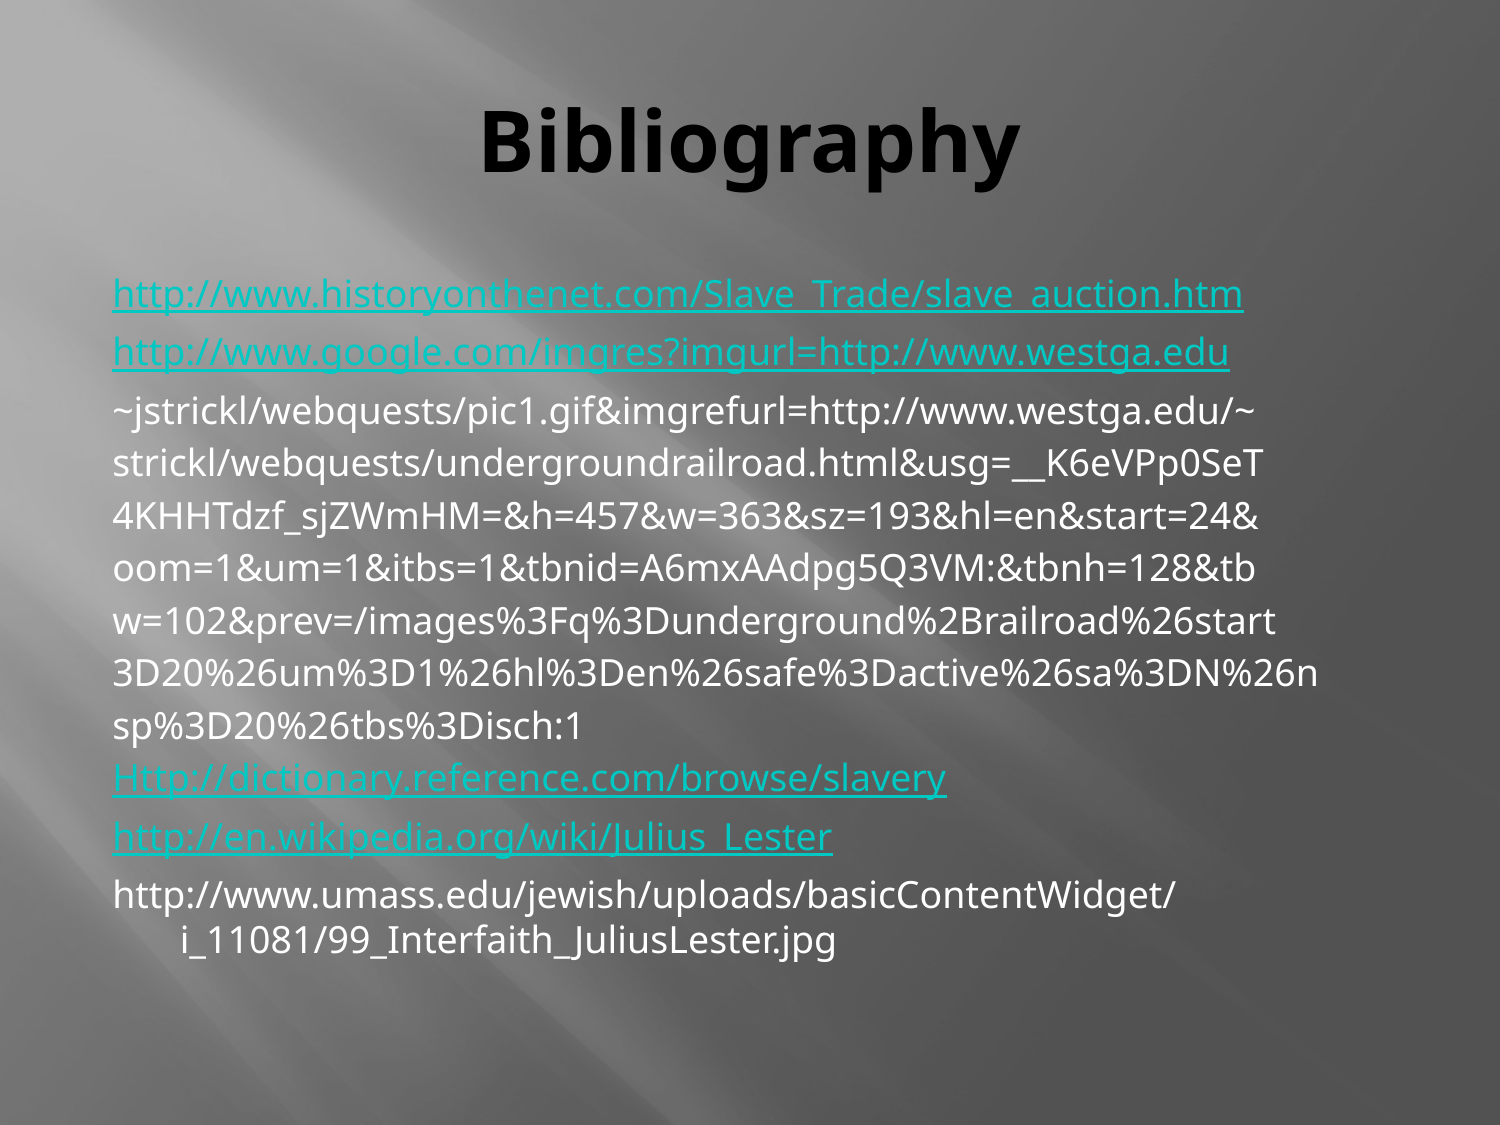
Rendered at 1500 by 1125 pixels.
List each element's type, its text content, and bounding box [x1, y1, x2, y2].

list http://www.historyonthenet.com/Slave_Trade/slave_auction.htm http://www.google.com/imgres?imgurl=http://www.westga.edu ~jstrickl/webquests/pic1.gif&imgrefurl=http://www.westga.edu/~ strickl/webquests/undergroundrailroad.html&usg=__K6eVPp0SeT 4KHHTdzf_sjZWmHM=&h=457&w=363&sz=193&hl=en&start=24& oom=1&um=1&itbs=1&tbnid=A6mxAAdpg5Q3VM:&tbnh=128&tb w=102&prev=/images%3Fq%3Dunderground%2Brailroad%26start 3D20%26um%3D1%26hl%3Den%26safe%3Dactive%26sa%3DN%26n sp%3D20%26tbs%3Disch:1 Http://dictionary.reference.com/browse/slavery http://en.wikipedia.org/wiki/Julius_Lester http://www.umass.edu/jewish/uploads/basicContentWidget/i_11081/99_Interfaith_JuliusLester.jpg [75, 262, 1425, 1035]
title Bibliography [75, 45, 1425, 233]
